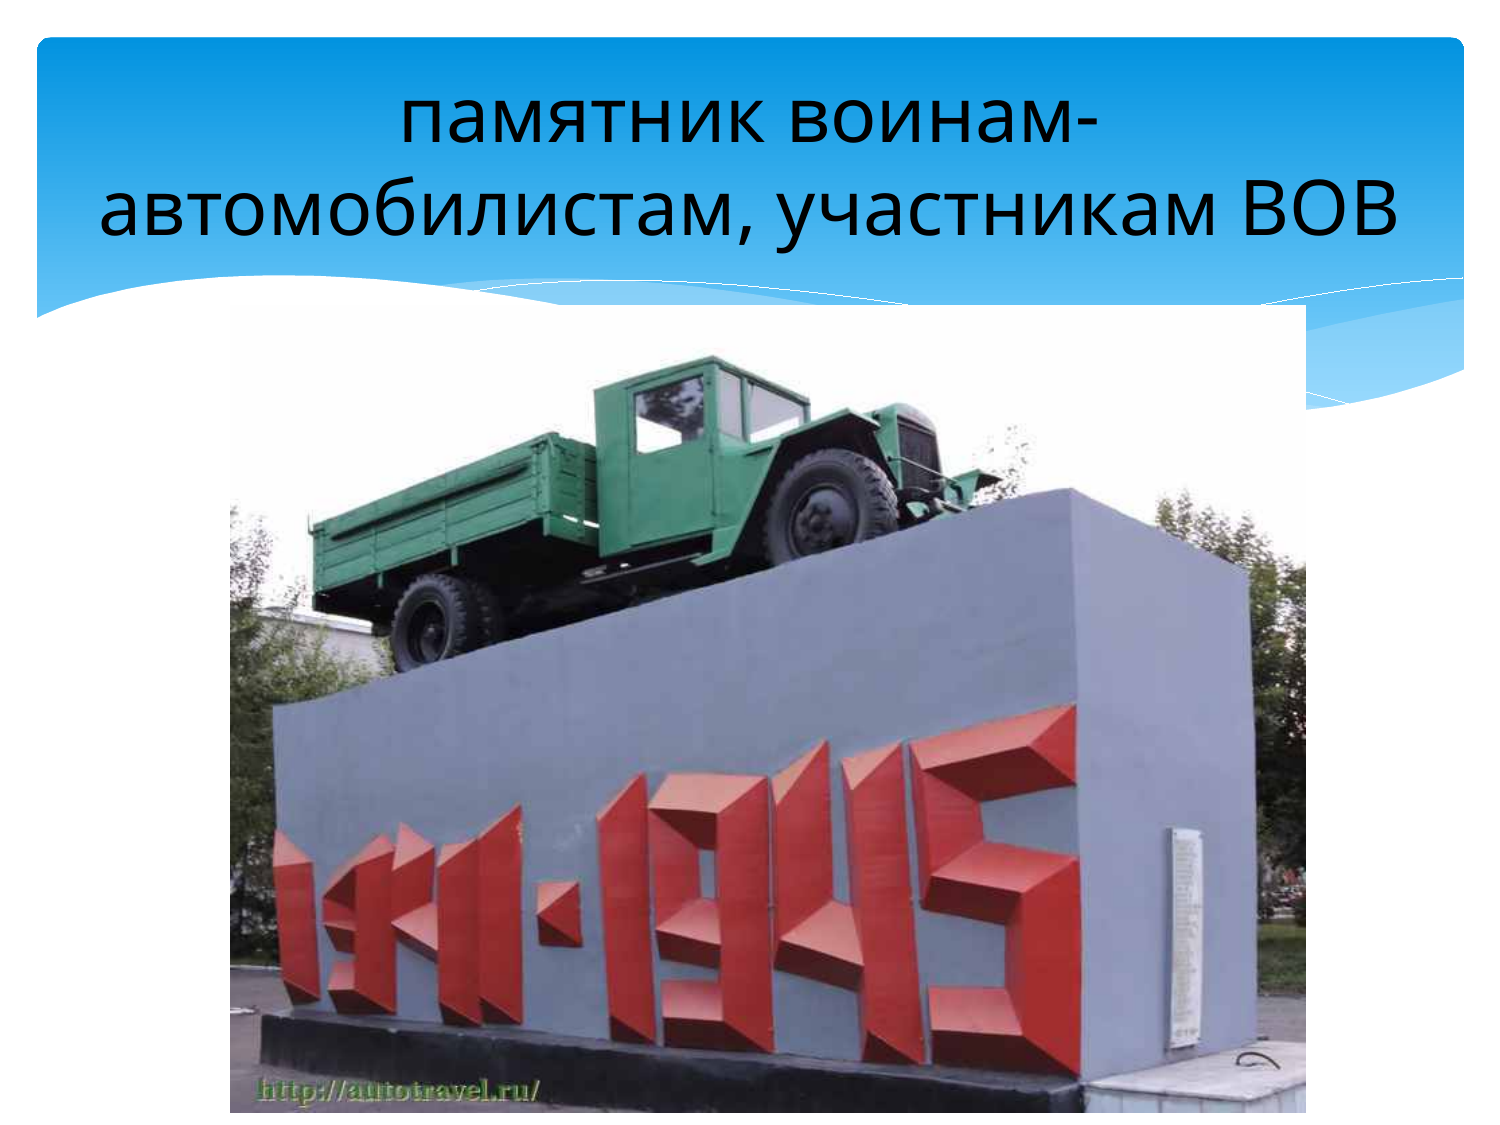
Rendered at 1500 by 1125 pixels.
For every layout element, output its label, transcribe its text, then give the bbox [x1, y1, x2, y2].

title памятник воинам-автомобилистам, участникам ВОВ [75, 55, 1425, 261]
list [229, 305, 1306, 1113]
